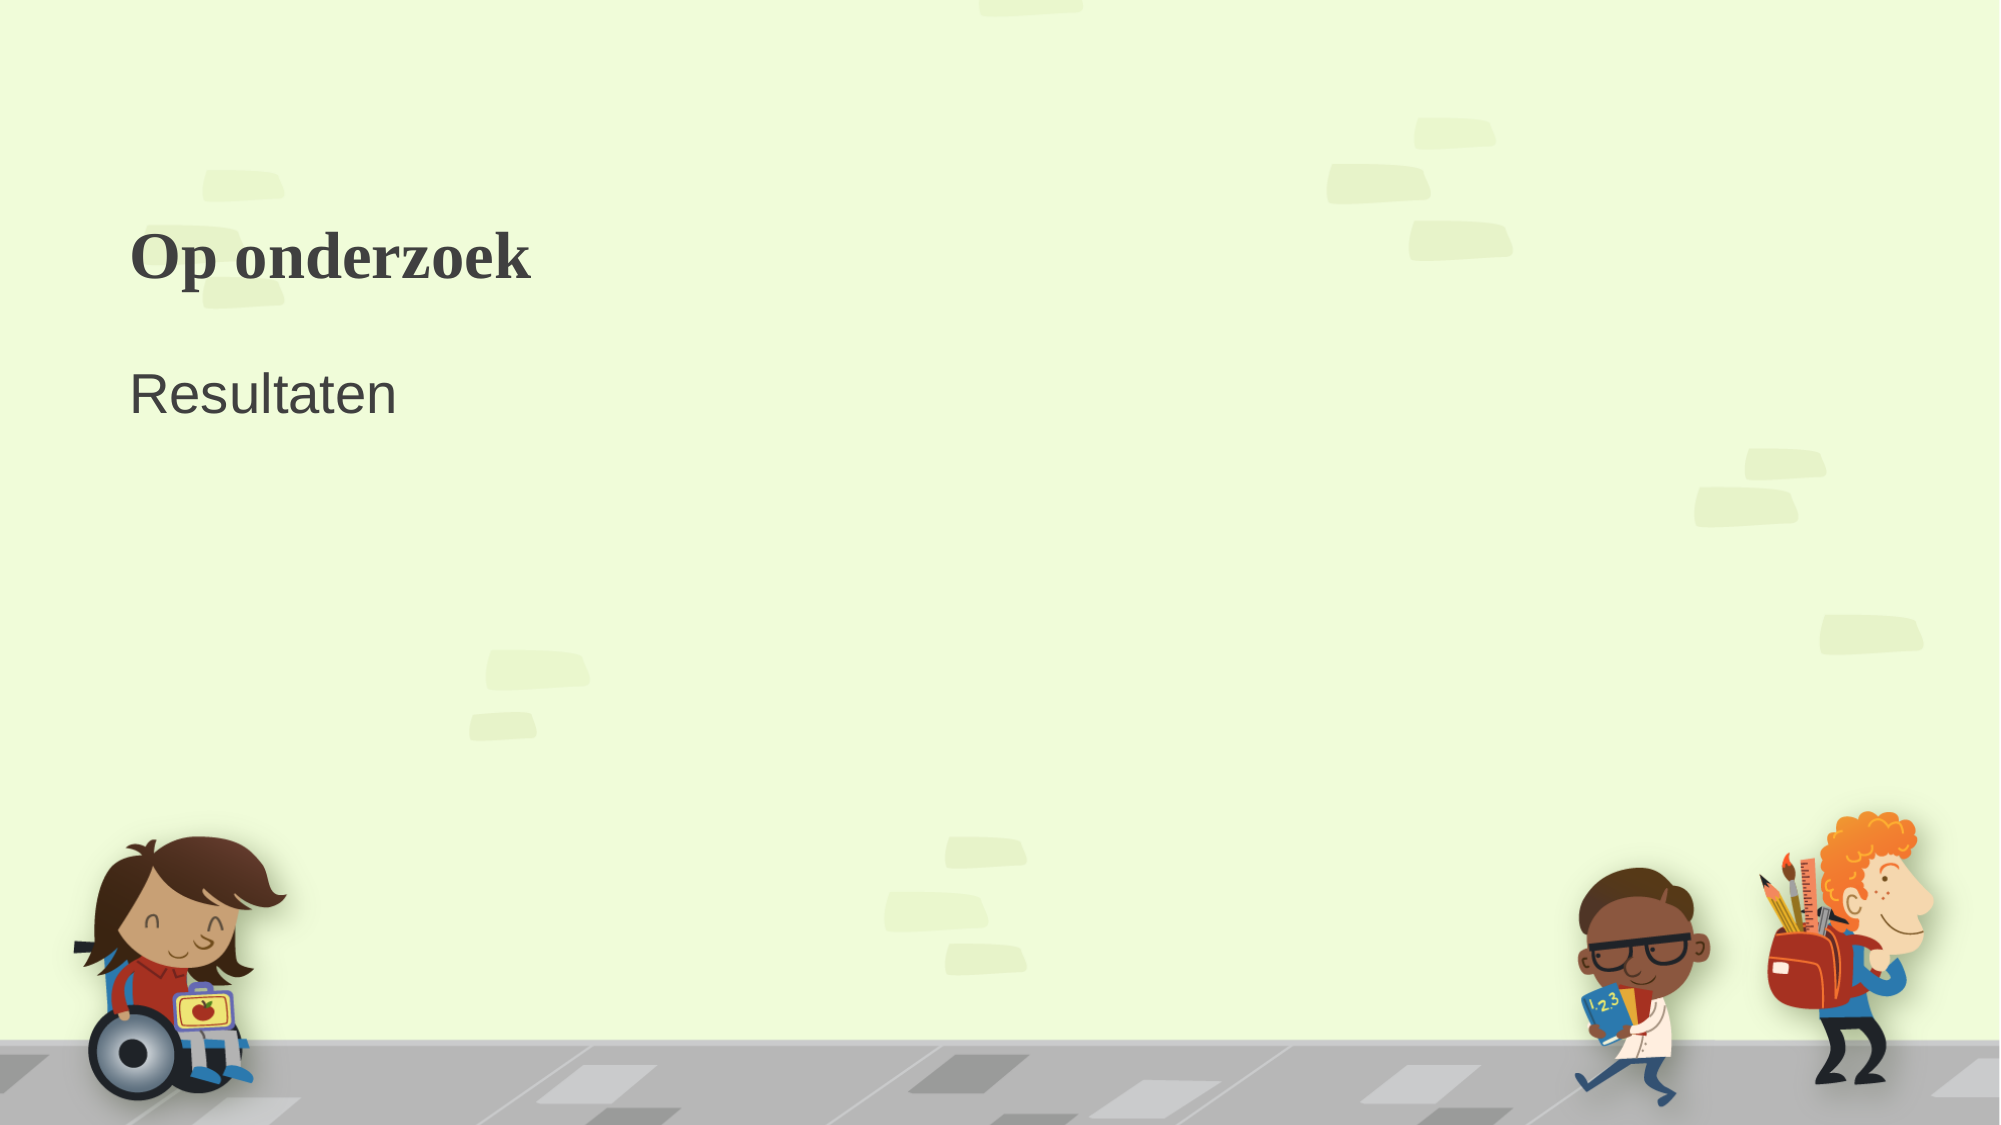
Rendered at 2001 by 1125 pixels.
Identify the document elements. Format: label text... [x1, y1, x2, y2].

title Op onderzoek Resultaten [114, 66, 1727, 657]
picture [0, 0, 2000, 1125]
